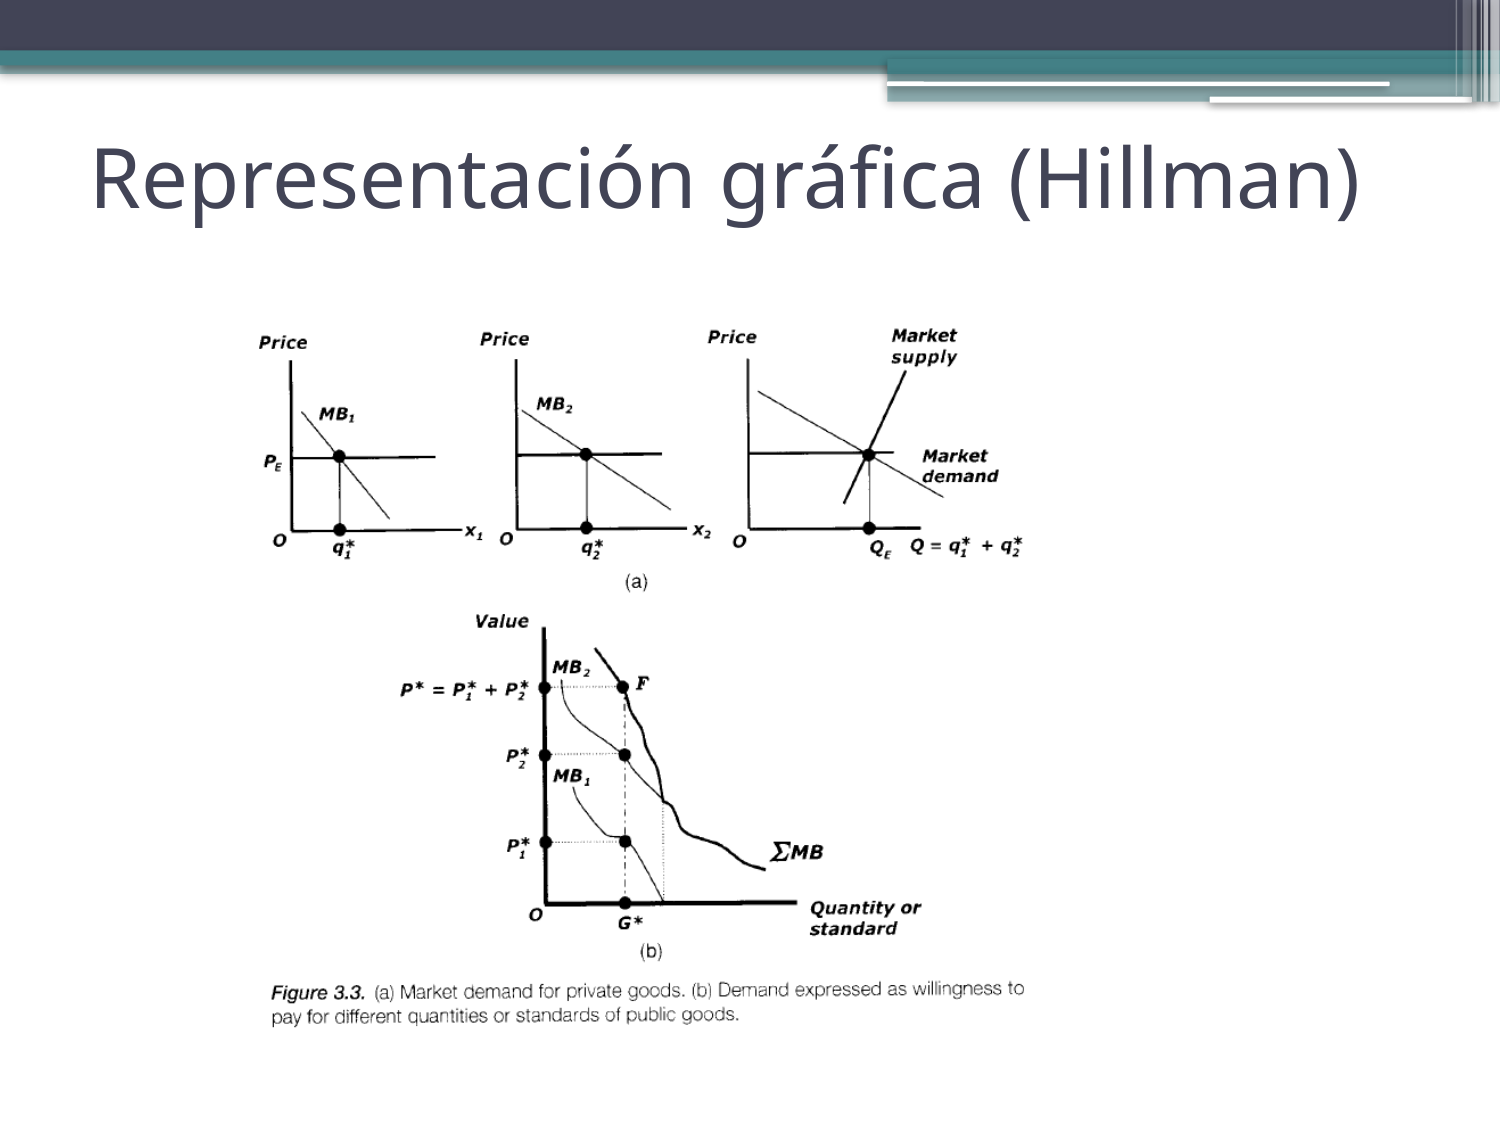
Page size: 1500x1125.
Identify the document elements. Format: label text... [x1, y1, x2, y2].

title Representación gráfica (Hillman) [75, 87, 1425, 263]
picture [224, 308, 1205, 1051]
